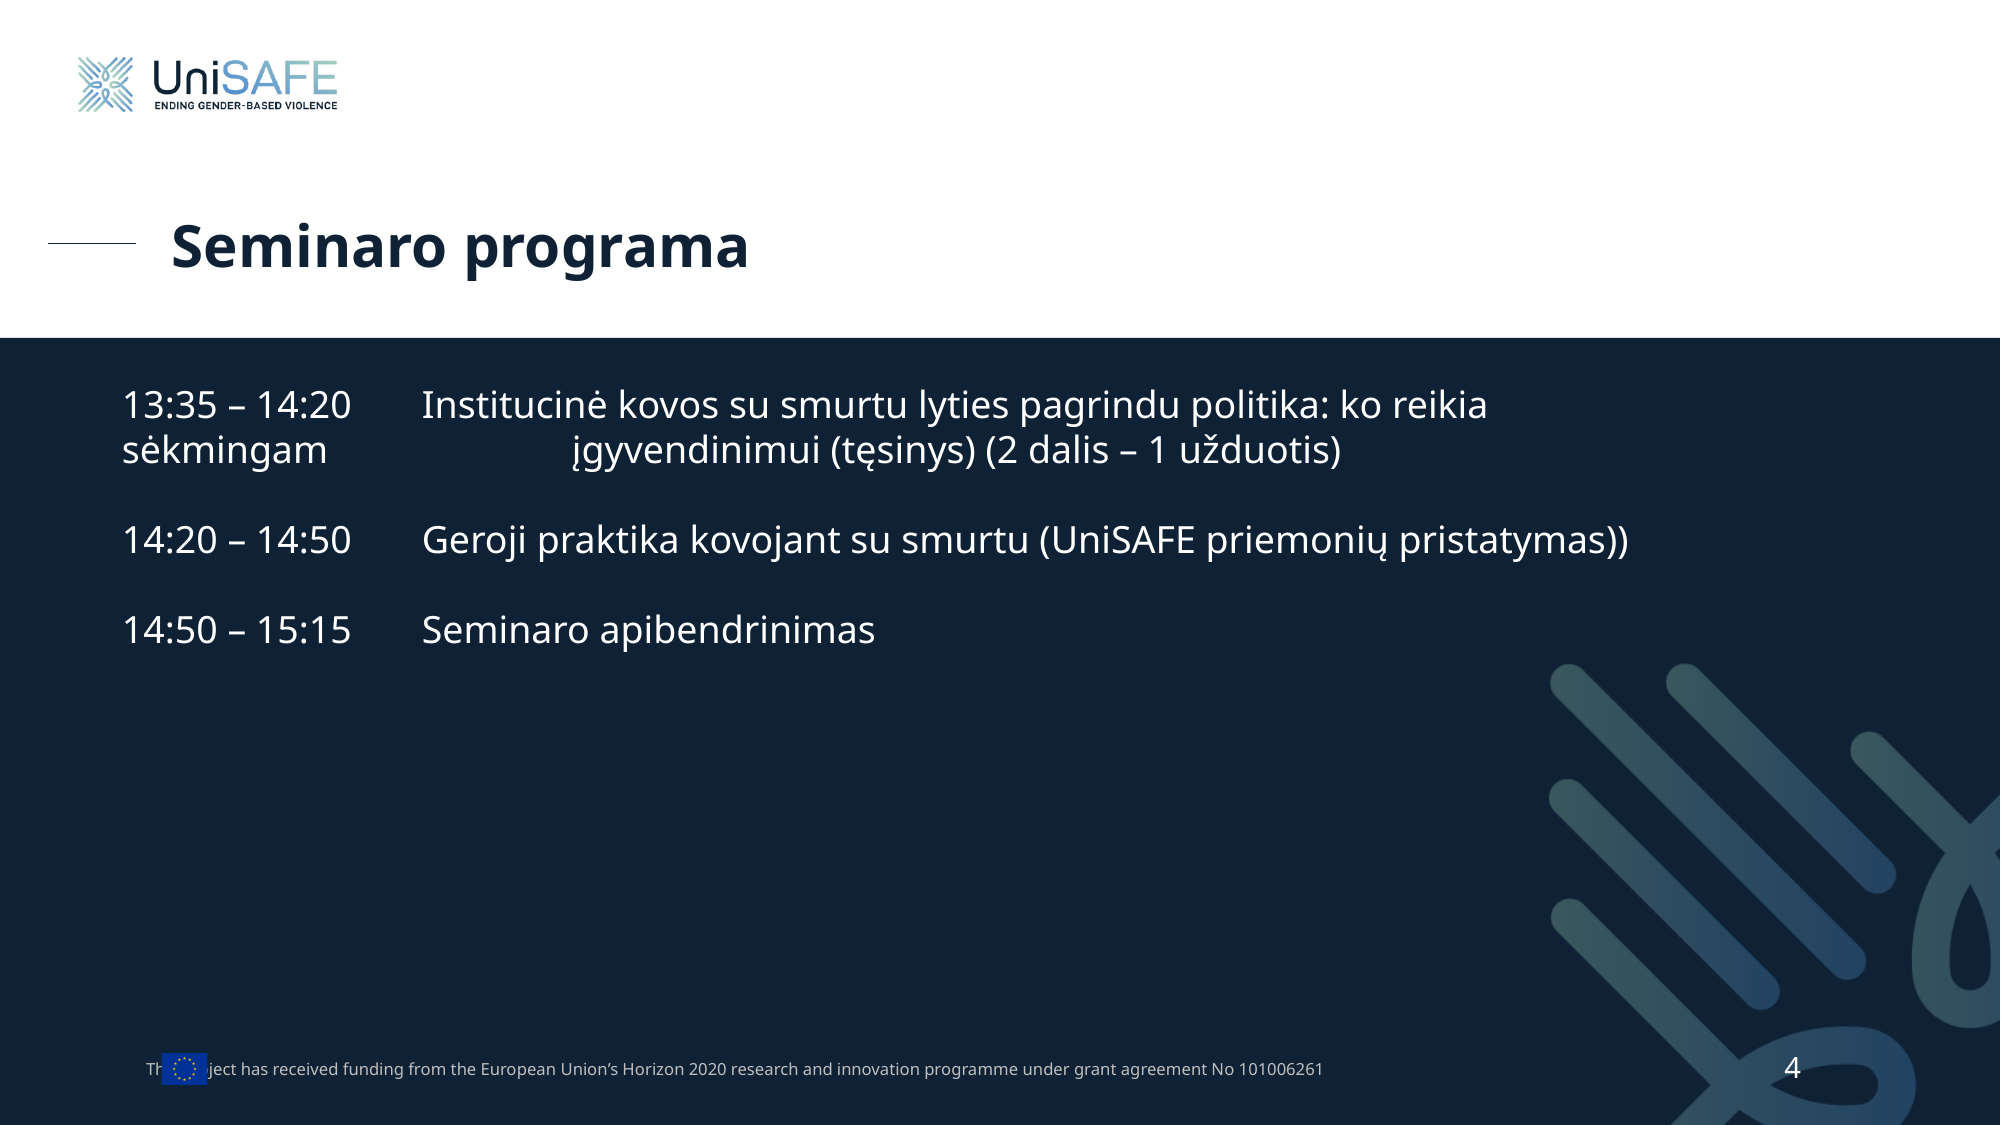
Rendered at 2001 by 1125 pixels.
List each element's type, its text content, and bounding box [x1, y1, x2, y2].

title Seminaro programa [171, 185, 1827, 313]
picture [78, 57, 337, 112]
text_box 13:35 – 14:20 Institucinė kovos su smurtu lyties pagrindu politika: ko reikia sėkmingam įgyvendinimui (tęsinys) (2 dalis – 1 užduotis) 14:20 – 14:50 Geroji praktika kovojant su smurtu (UniSAFE priemonių pristatymas)) 14:50 – 15:15 Seminaro apibendrinimas [106, 373, 1715, 794]
